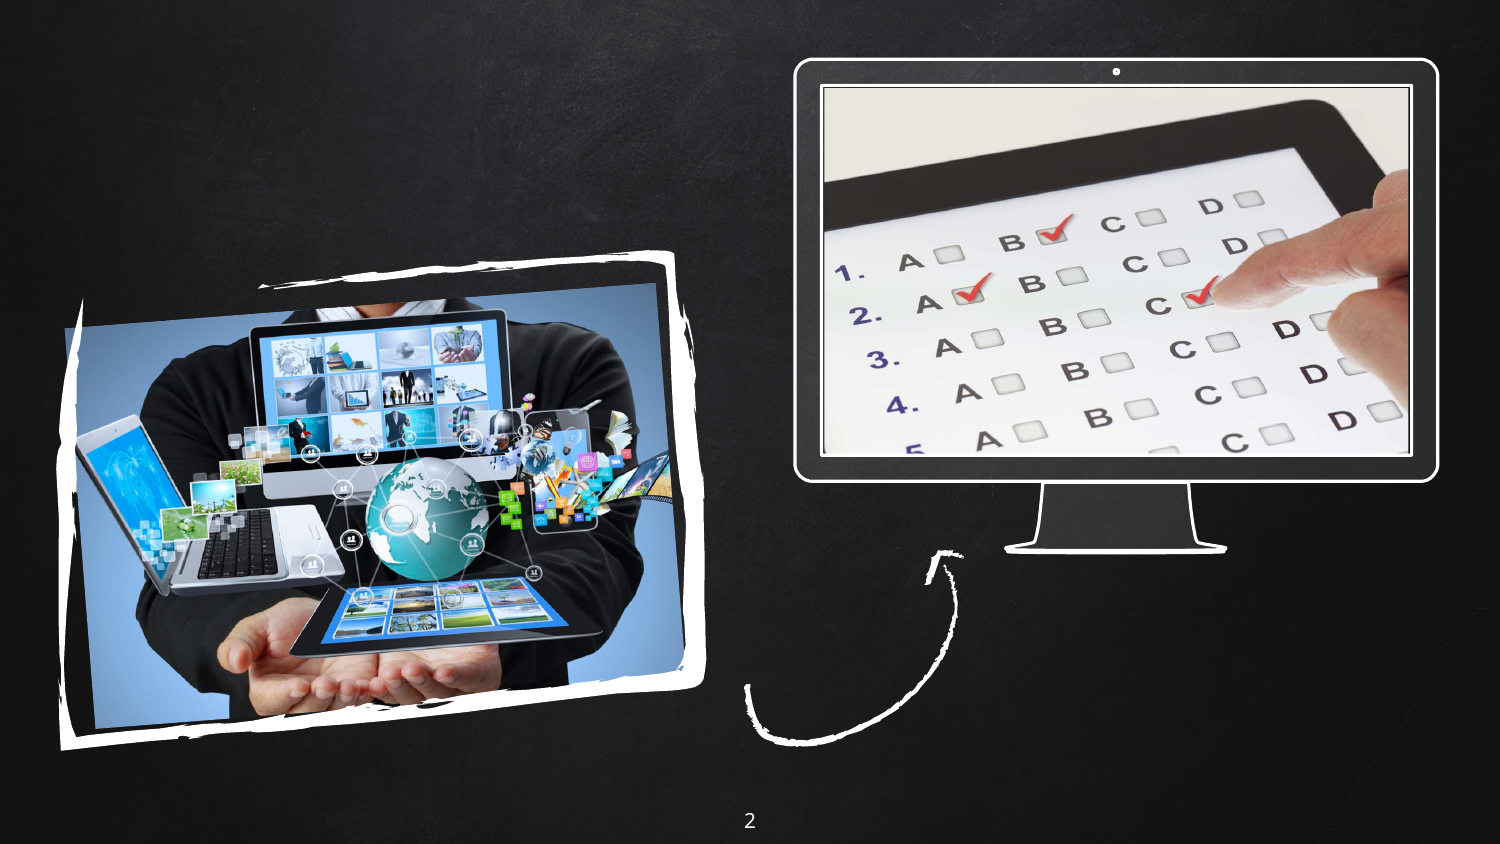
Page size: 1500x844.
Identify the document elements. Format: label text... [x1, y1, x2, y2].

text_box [736, 604, 1008, 716]
slide_number 2 [705, 792, 795, 844]
picture [0, 0, 1500, 844]
text_box [795, 59, 1438, 553]
text_box [257, 250, 707, 691]
text_box [56, 338, 430, 751]
